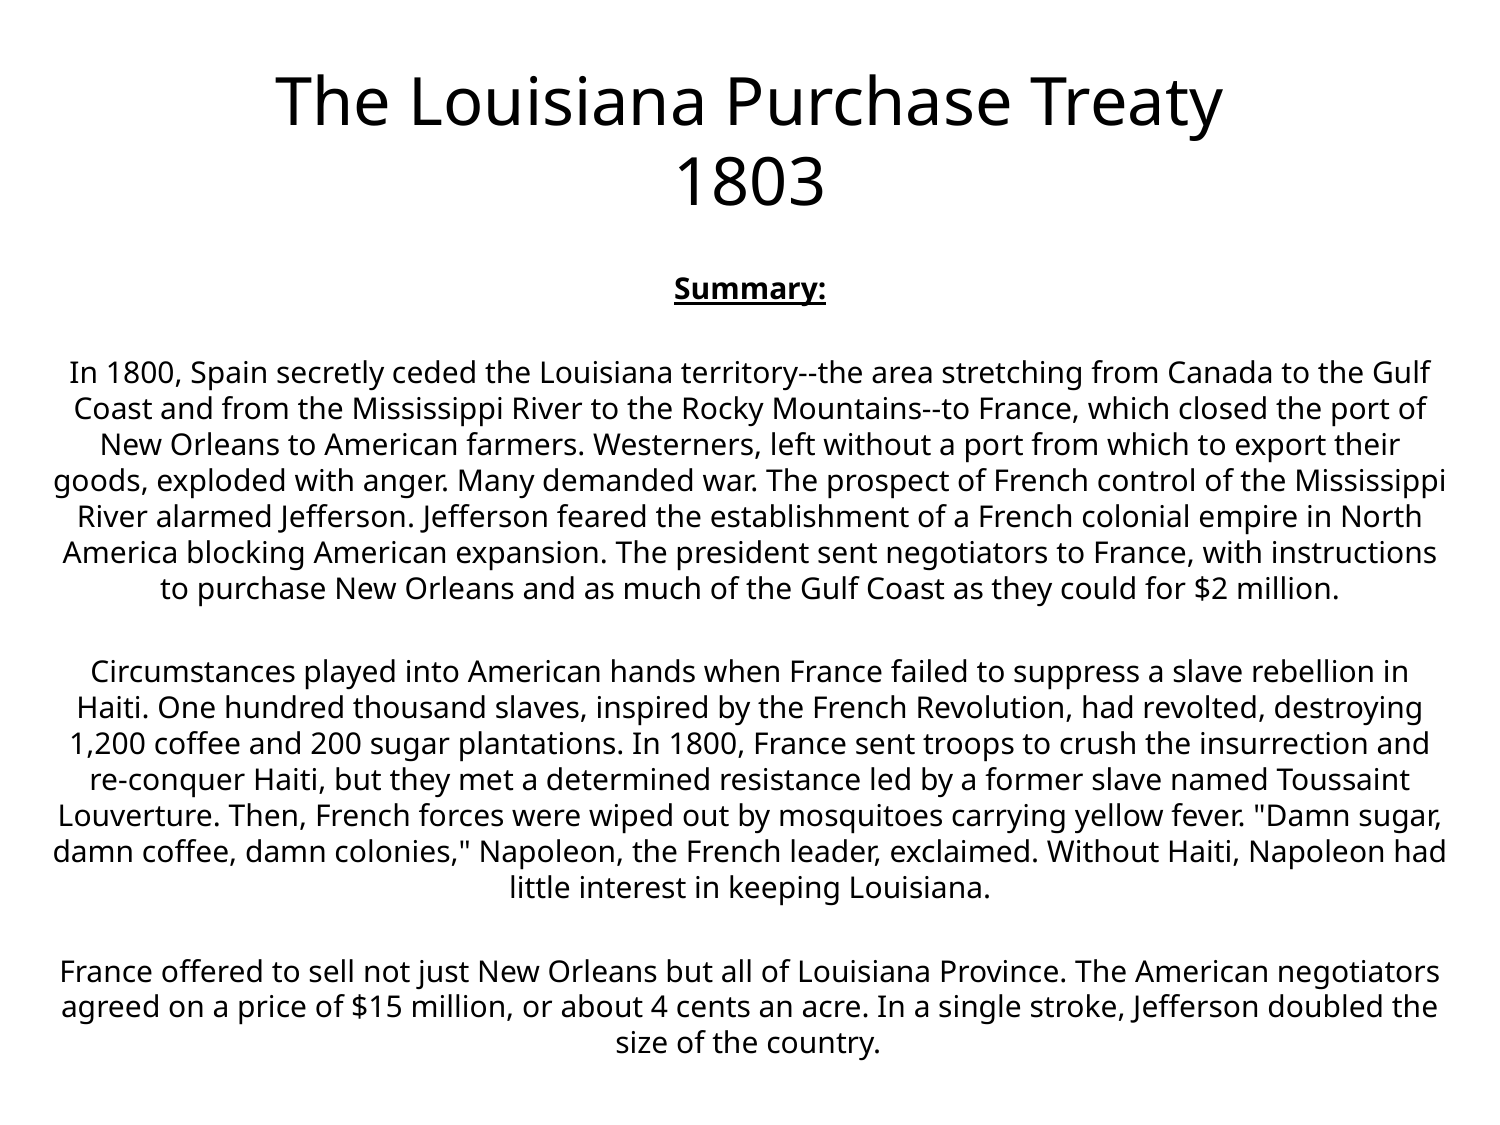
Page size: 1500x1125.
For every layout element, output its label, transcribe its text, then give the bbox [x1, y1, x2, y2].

list Summary: In 1800, Spain secretly ceded the Louisiana territory--the area stretching from Canada to the Gulf Coast and from the Mississippi River to the Rocky Mountains--to France, which closed the port of New Orleans to American farmers. Westerners, left without a port from which to export their goods, exploded with anger. Many demanded war. The prospect of French control of the Mississippi River alarmed Jefferson. Jefferson feared the establishment of a French colonial empire in North America blocking American expansion. The president sent negotiators to France, with instructions to purchase New Orleans and as much of the Gulf Coast as they could for $2 million. Circumstances played into American hands when France failed to suppress a slave rebellion in Haiti. One hundred thousand slaves, inspired by the French Revolution, had revolted, destroying 1,200 coffee and 200 sugar plantations. In 1800, France sent troops to crush the insurrection and re-conquer Haiti, but they met a determined resistance led by a former slave named Toussaint Louverture. Then, French forces were wiped out by mosquitoes carrying yellow fever. "Damn sugar, damn coffee, damn colonies," Napoleon, the French leader, exclaimed. Without Haiti, Napoleon had little interest in keeping Louisiana. France offered to sell not just New Orleans but all of Louisiana Province. The American negotiators agreed on a price of $15 million, or about 4 cents an acre. In a single stroke, Jefferson doubled the size of the country. [35, 262, 1465, 1075]
title The Louisiana Purchase Treaty 1803 [75, 45, 1425, 233]
